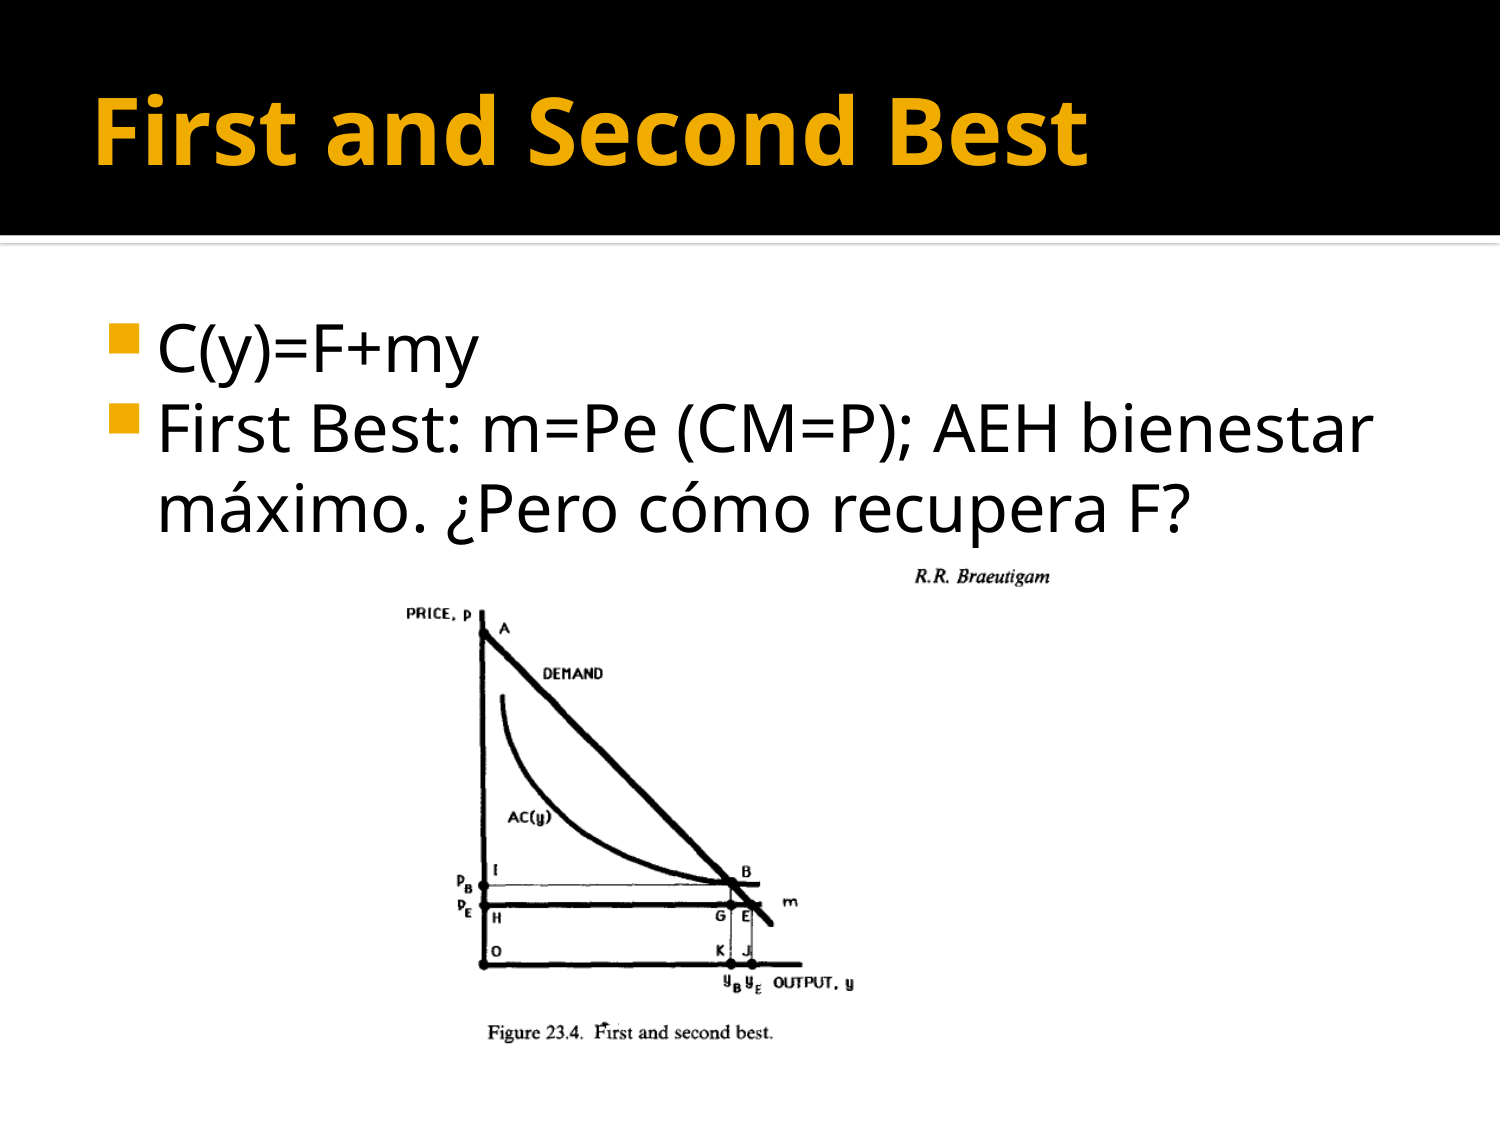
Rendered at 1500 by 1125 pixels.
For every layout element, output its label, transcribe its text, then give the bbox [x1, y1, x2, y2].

title First and Second Best [75, 25, 1425, 231]
list C(y)=F+my First Best: m=Pe (CM=P); AEH bienestar máximo. ¿Pero cómo recupera F? [75, 291, 1425, 1050]
picture [387, 549, 1067, 1074]
